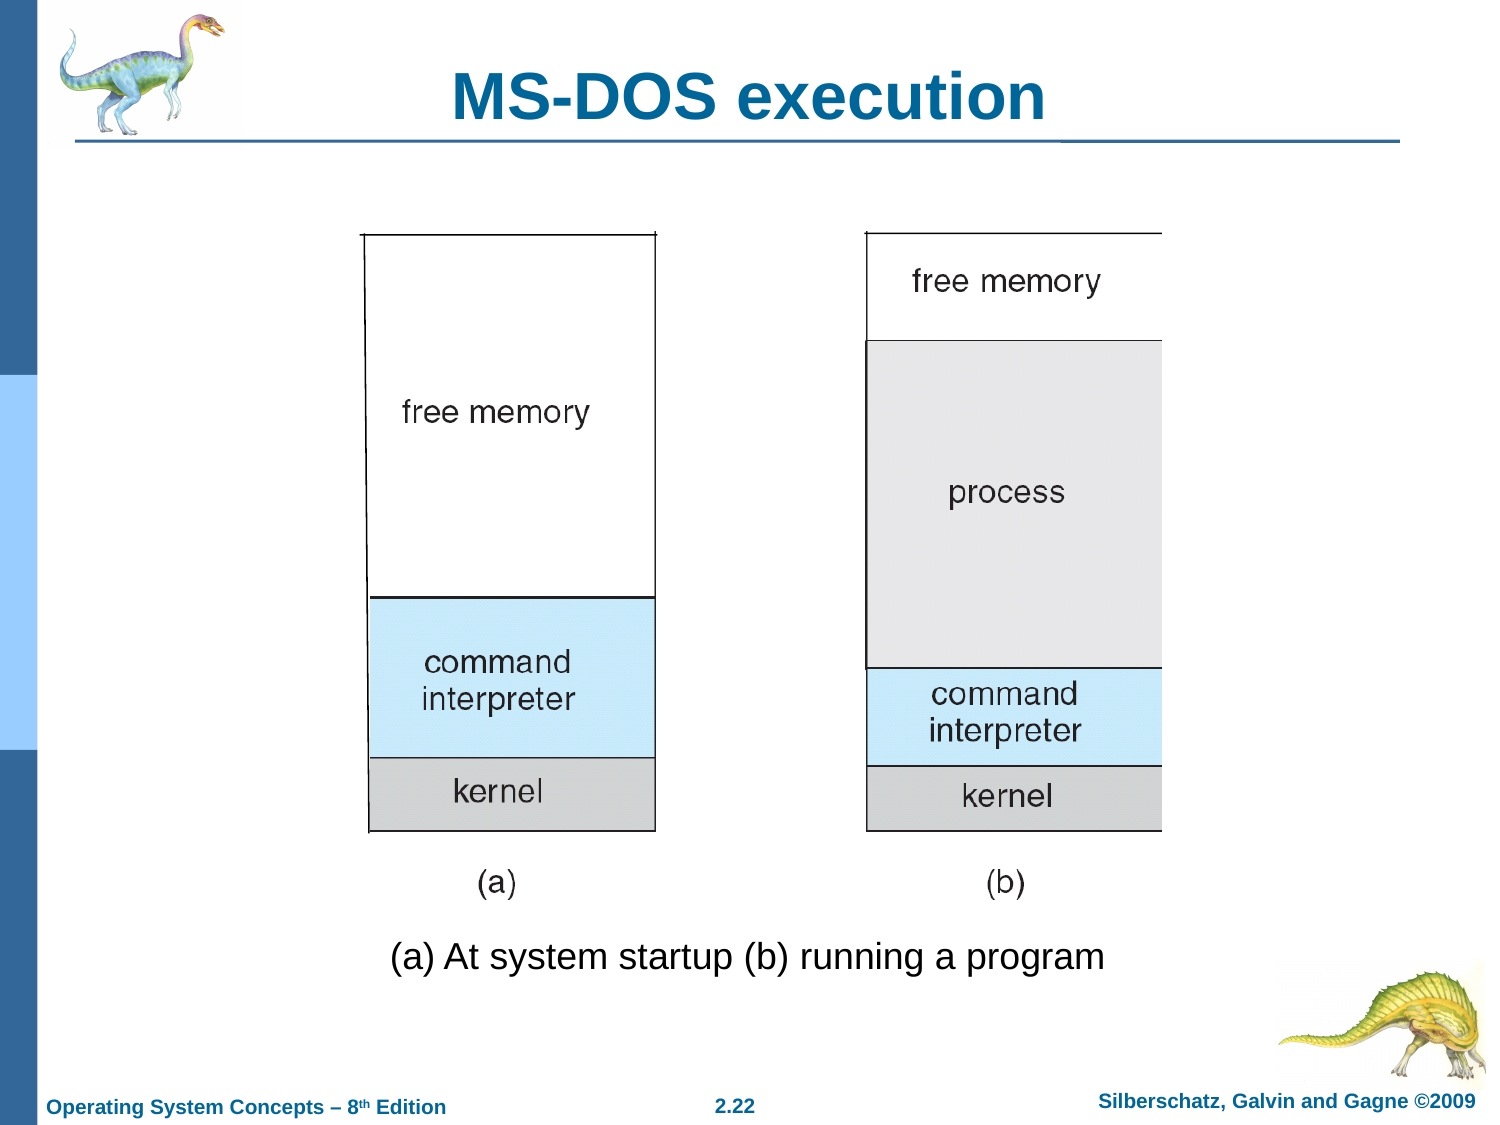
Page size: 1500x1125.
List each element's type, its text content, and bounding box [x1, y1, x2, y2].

title MS-DOS execution [74, 45, 1426, 141]
picture [46, 0, 243, 149]
picture [369, 231, 1163, 901]
picture [1275, 959, 1486, 1090]
text_box (a) At system startup (b) running a program [374, 925, 1125, 1043]
list [137, 187, 1426, 1063]
